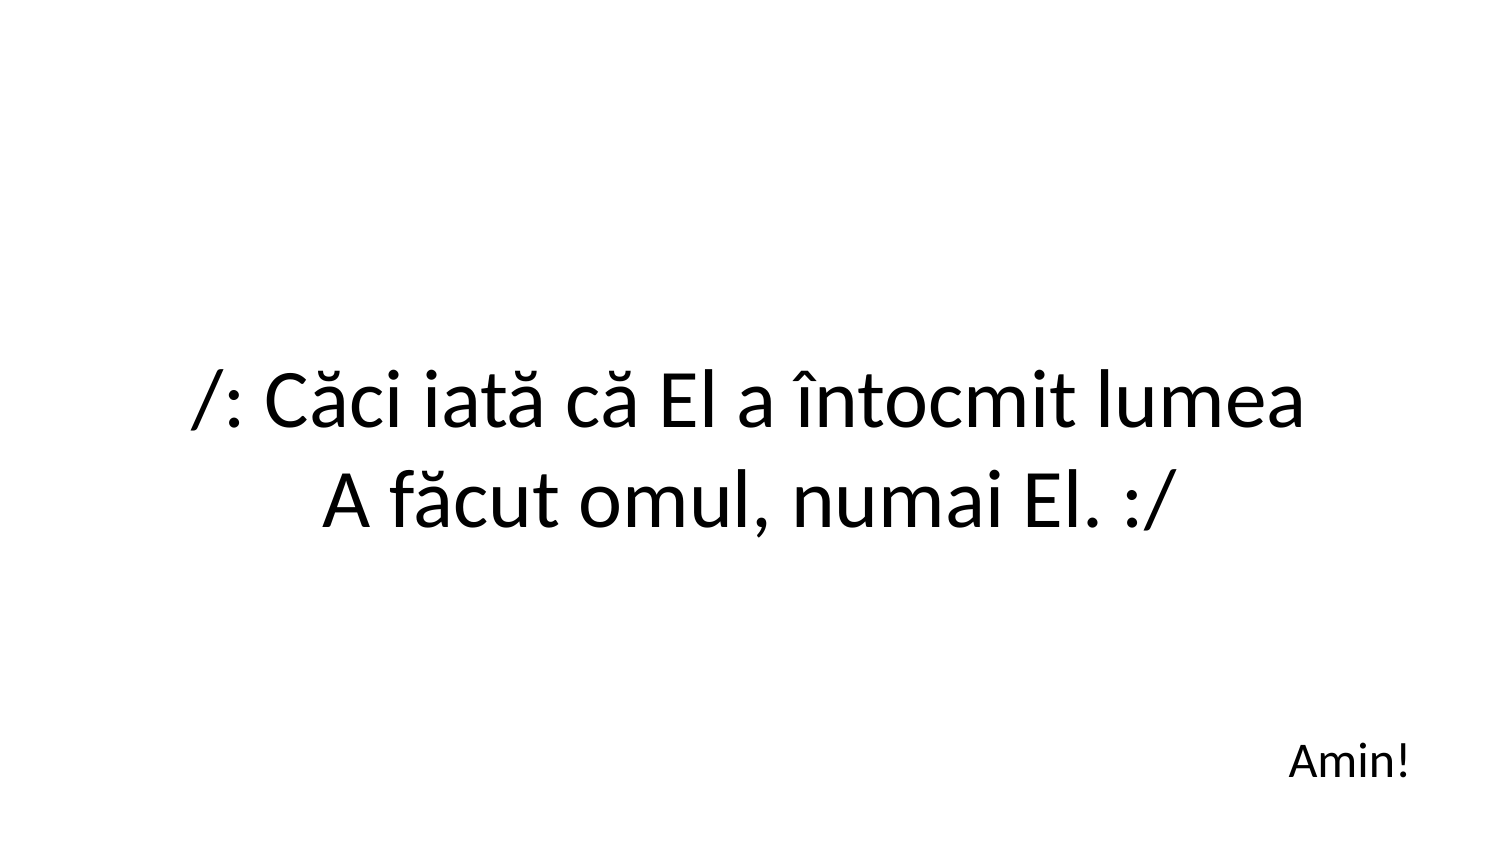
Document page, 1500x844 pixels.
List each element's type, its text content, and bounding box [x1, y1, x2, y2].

text_box Amin! [1273, 674, 1427, 795]
text_box /: Căci iată că El a întocmit lumea A făcut omul, numai El. :/ [177, 292, 1323, 552]
